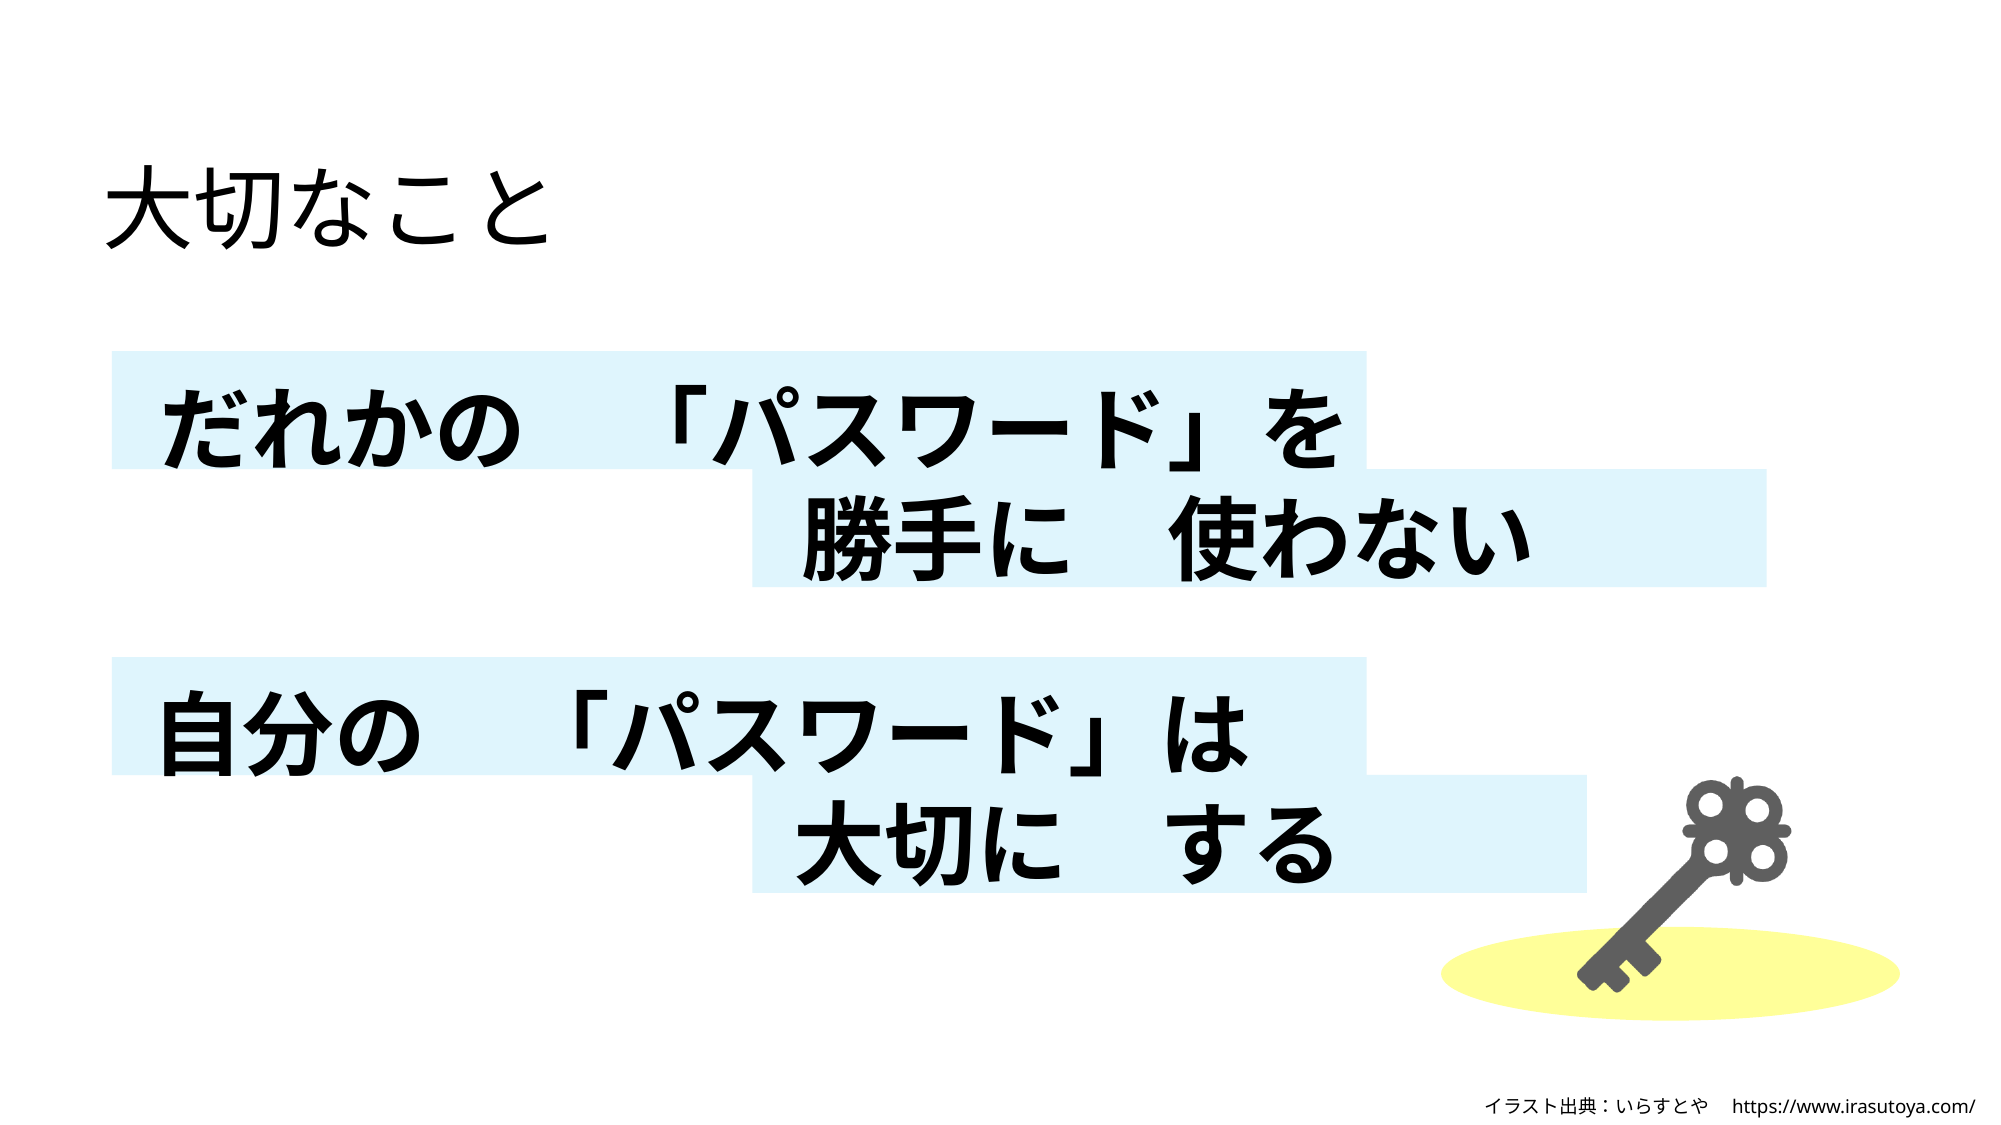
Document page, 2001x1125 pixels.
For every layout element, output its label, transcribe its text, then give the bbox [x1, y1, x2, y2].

text_box 大切なこと [87, 142, 790, 268]
text_box 自分の 「パスワード」は 大切に する [136, 669, 1892, 905]
text_box イラスト出典：いらすとや https://www.irasutoya.com/ [1469, 1087, 2000, 1125]
text_box [1439, 931, 1902, 1023]
text_box だれかの 「パスワード」を 勝手に 使わない [144, 364, 1940, 599]
text_box [111, 656, 1368, 776]
picture [1558, 758, 1812, 1012]
text_box [111, 350, 1368, 470]
